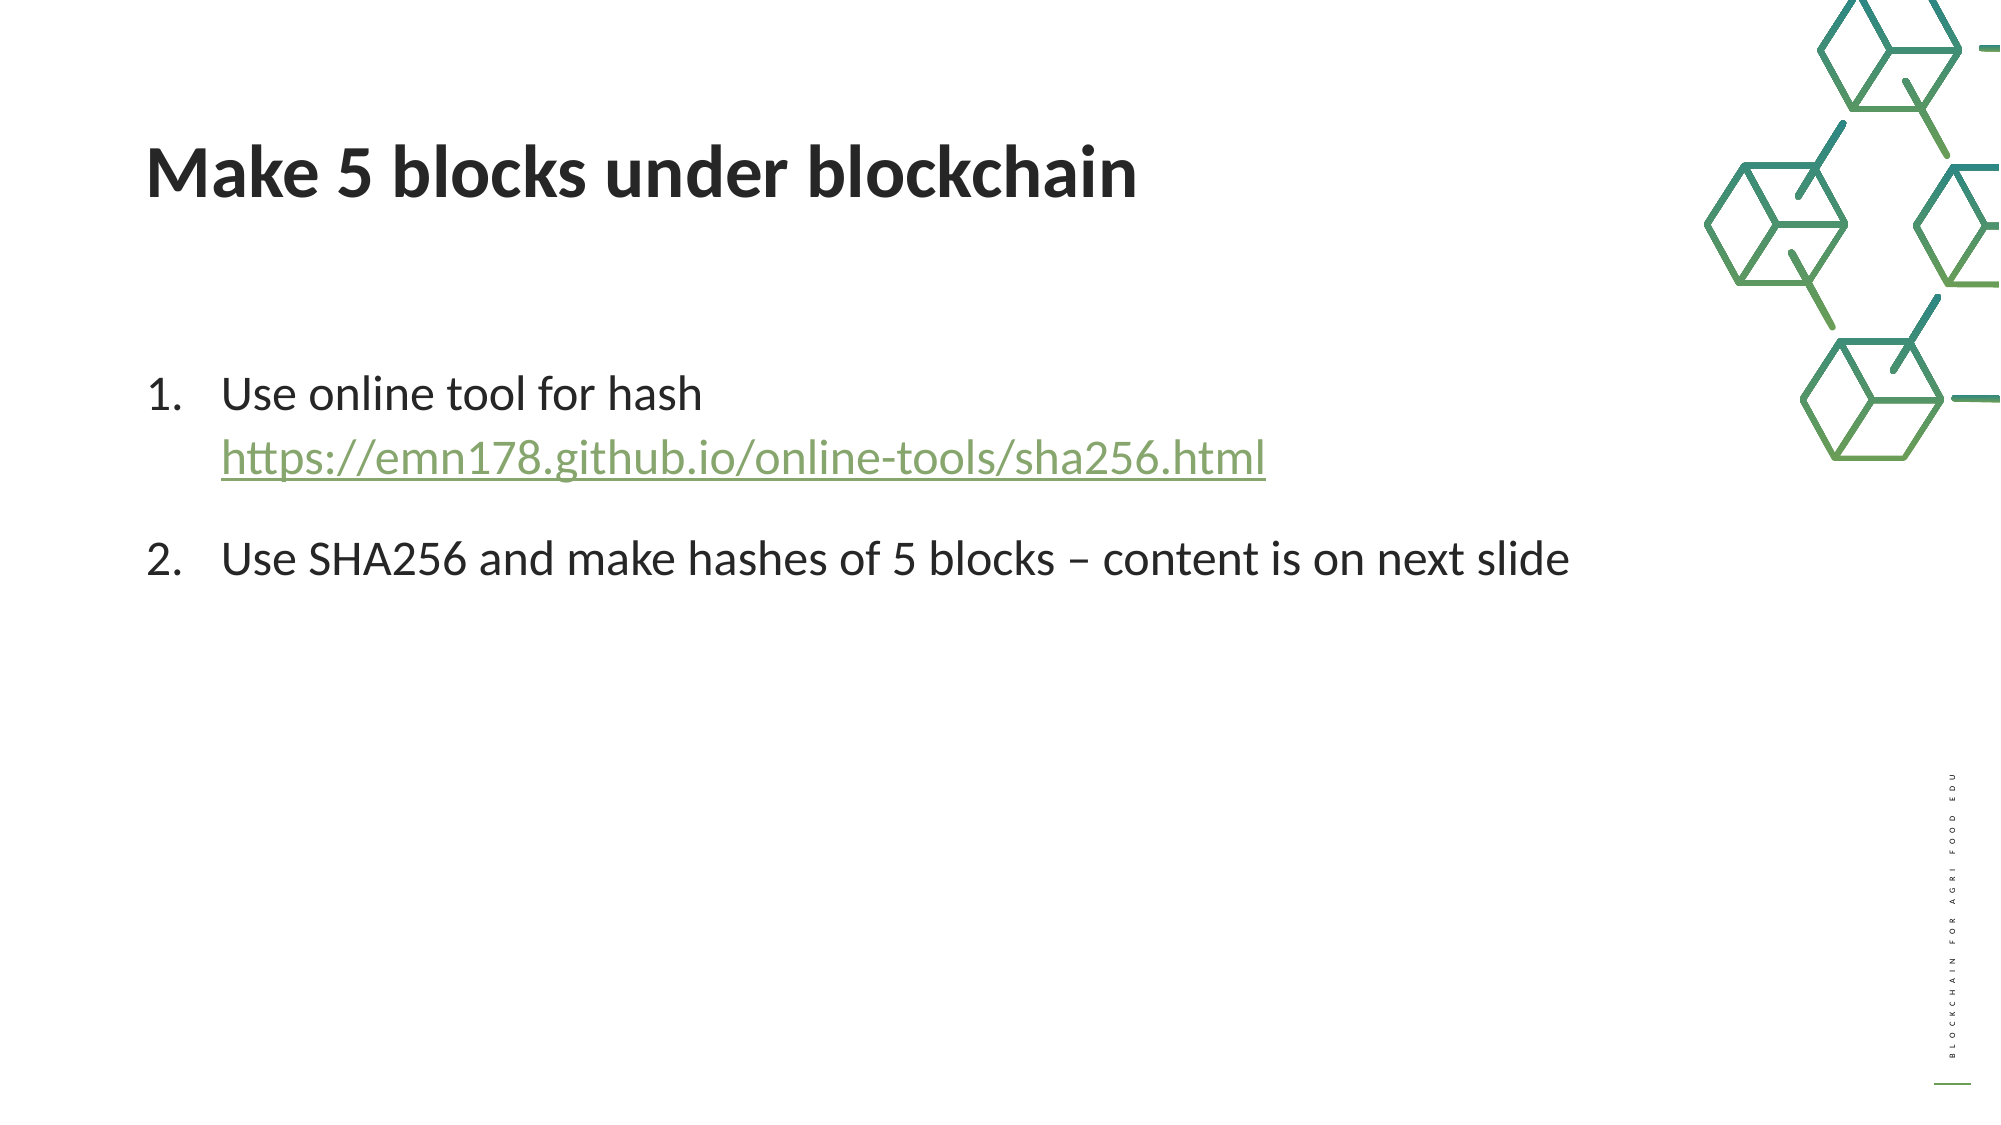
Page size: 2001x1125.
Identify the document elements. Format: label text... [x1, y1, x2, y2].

list Make 5 blocks under blockchain [130, 124, 1704, 337]
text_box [1704, 0, 2000, 461]
list Use online tool for hash https://emn178.github.io/online-tools/sha256.html Use SHA256 and make hashes of 5 blocks – content is on next slide [130, 348, 1869, 1035]
